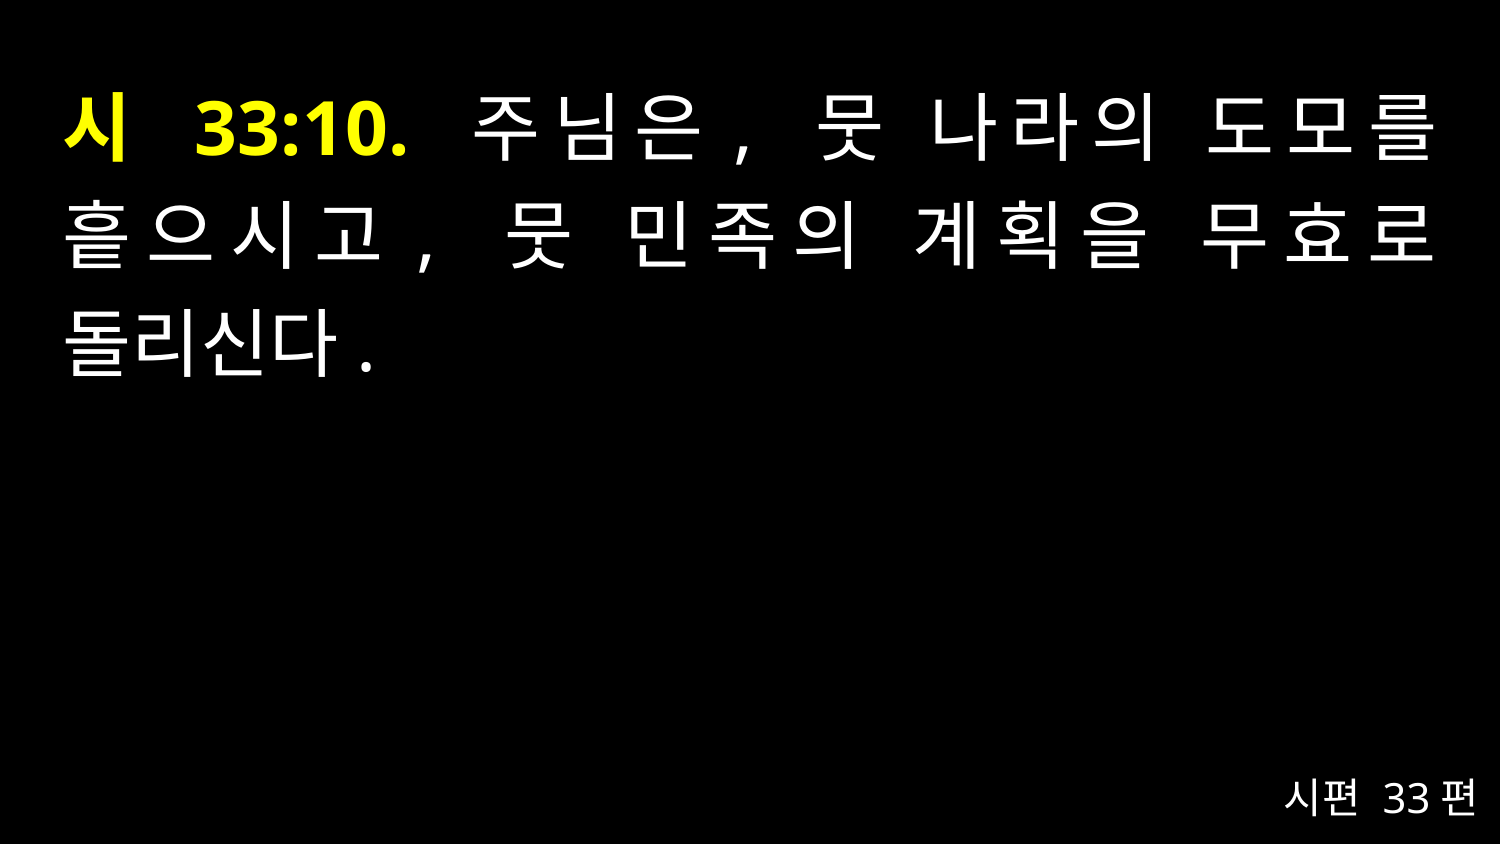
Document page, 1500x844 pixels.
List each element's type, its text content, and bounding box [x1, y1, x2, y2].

subtitle 시편 33편 [916, 770, 1500, 844]
title 시 33:10. 주님은, 뭇 나라의 도모를 흩으시고, 뭇 민족의 계획을 무효로 돌리신다. [0, 0, 1500, 844]
